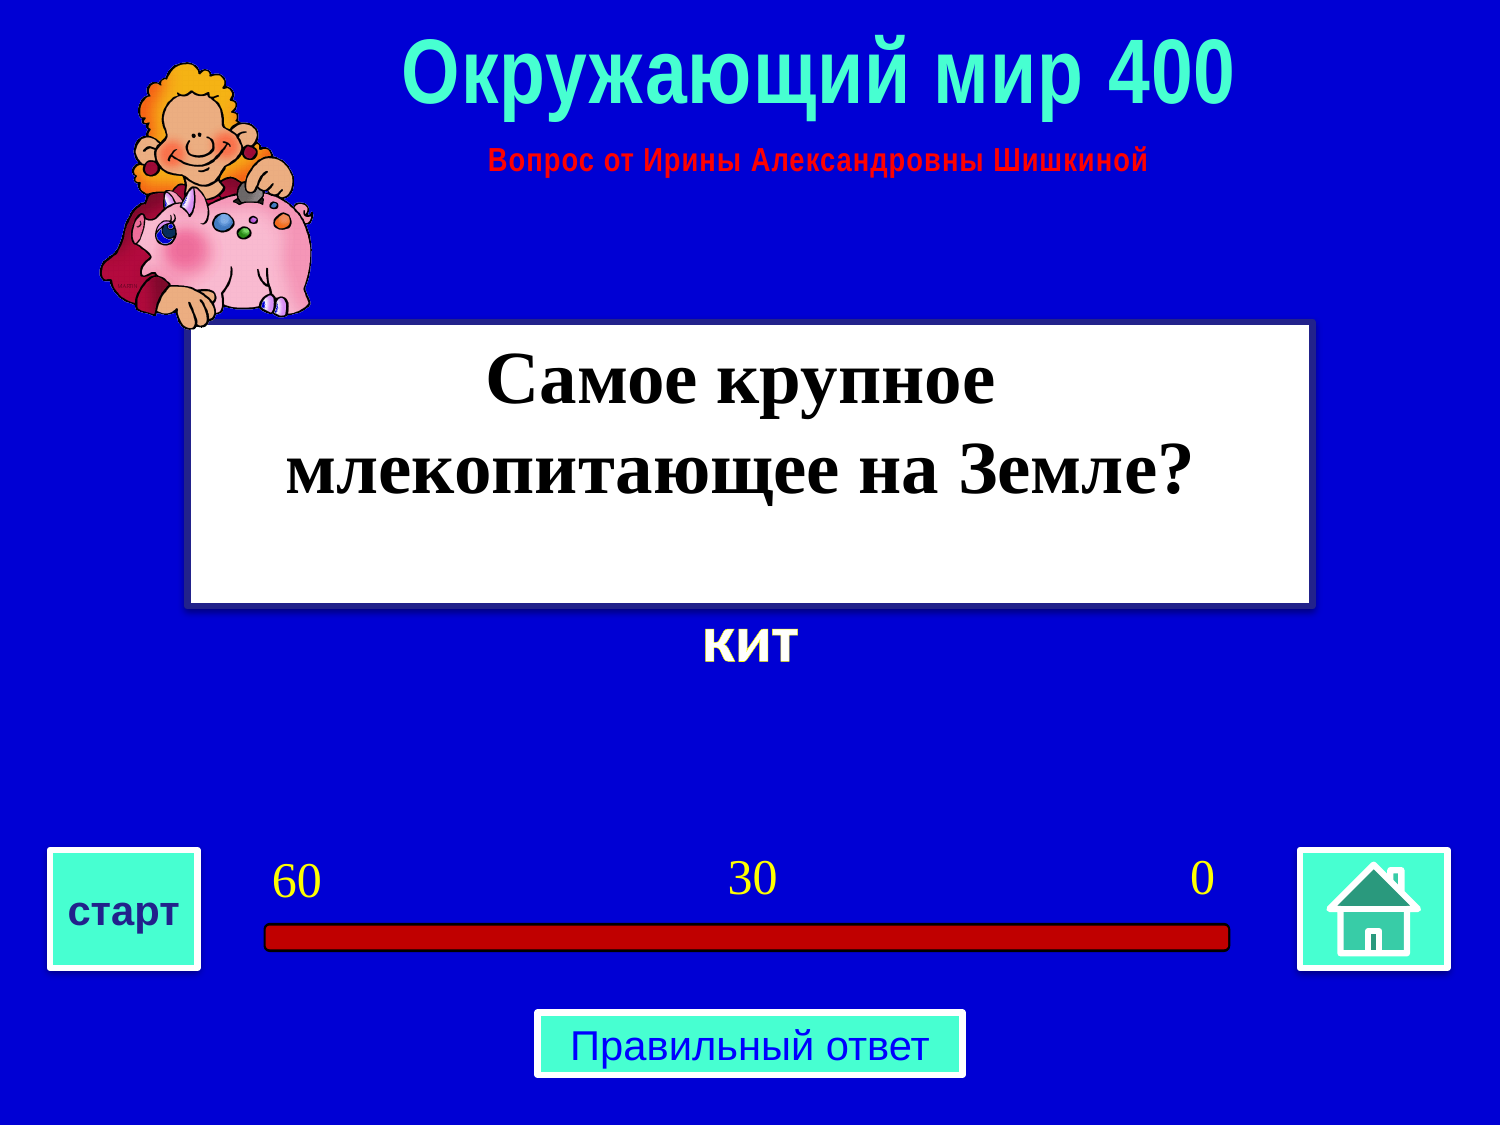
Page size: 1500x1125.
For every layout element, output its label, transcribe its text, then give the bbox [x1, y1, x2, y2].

text_box Окружающий мир 400 Вопрос от Ирины Александровны Шишкиной [374, 120, 1263, 225]
text_box Правильный ответ [535, 1010, 965, 1077]
text_box кит [0, 587, 1500, 683]
text_box [1297, 847, 1451, 971]
text_box [263, 923, 1231, 952]
text_box 60 [257, 840, 337, 915]
text_box Самое крупное млекопитающее на Земле? [184, 319, 1316, 609]
text_box старт [47, 847, 201, 971]
picture [87, 49, 332, 345]
text_box 30 [712, 837, 793, 913]
text_box 0 [1175, 837, 1231, 913]
